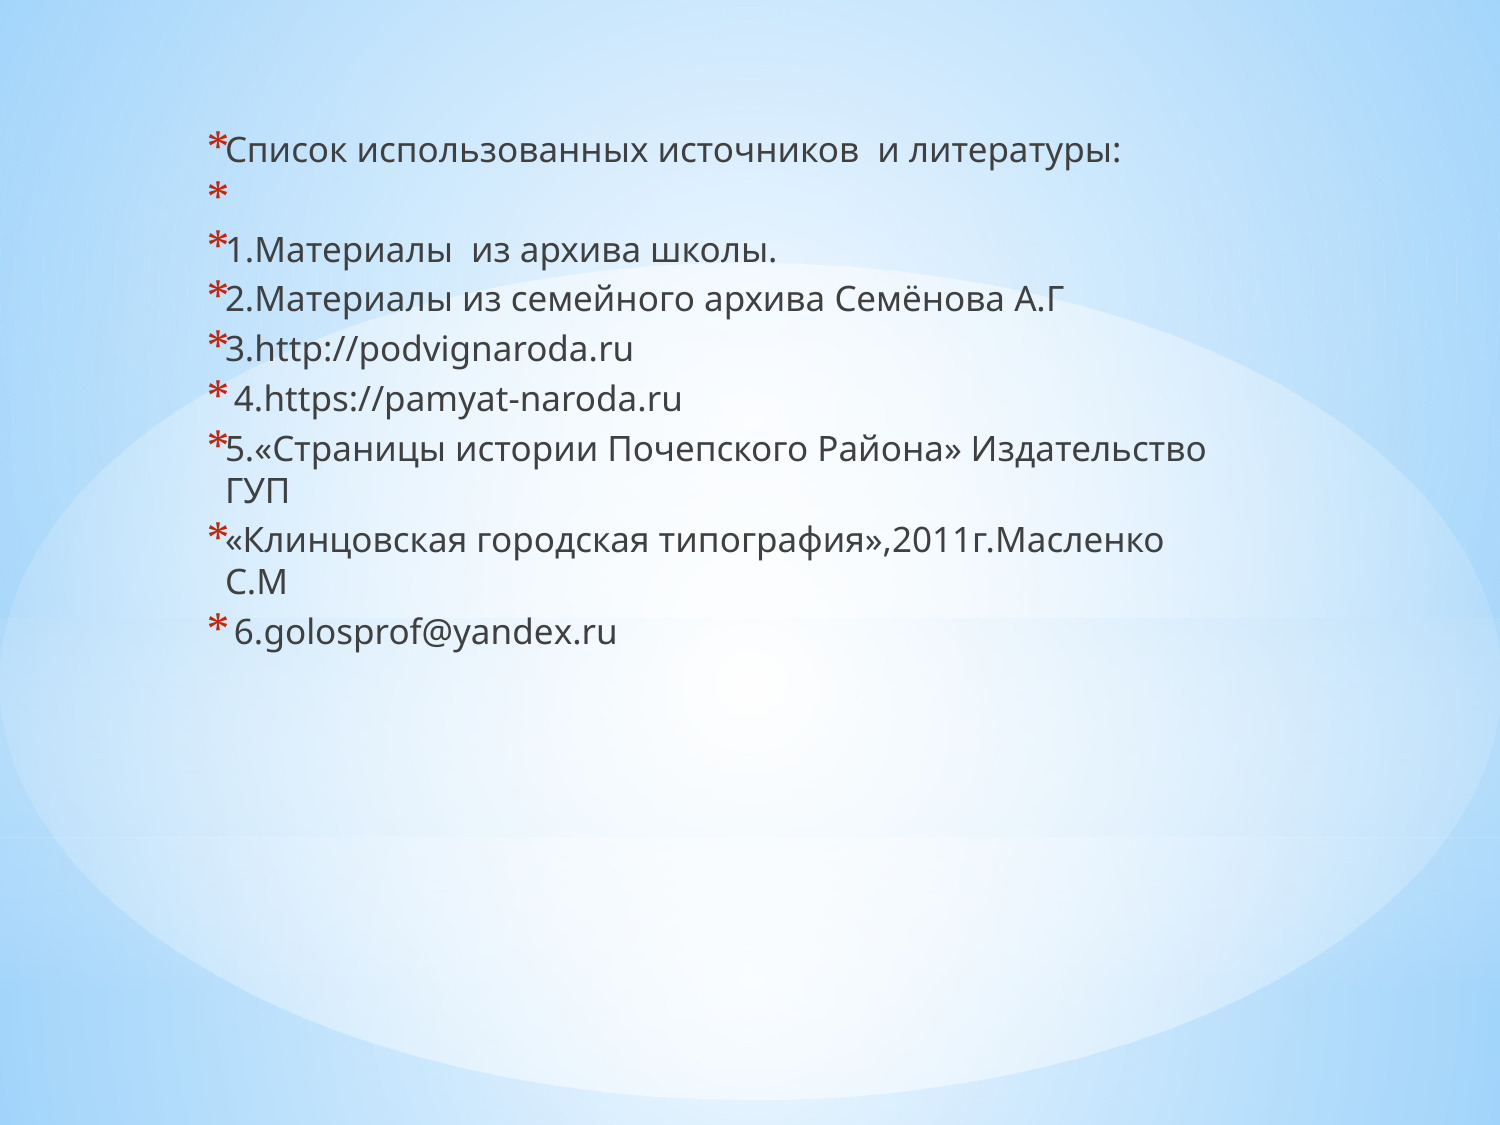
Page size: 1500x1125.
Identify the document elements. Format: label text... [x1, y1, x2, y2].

list Список использованных источников и литературы: 1.Материалы из архива школы. 2.Материалы из семейного архива Семёнова А.Г 3.http://podvignaroda.ru 4.https://pamyat-naroda.ru 5.«Страницы истории Почепского Района» Издательство ГУП «Клинцовская городская типография»,2011г.Масленко С.М 6.golosprof@yandeх.ru [187, 120, 1238, 690]
